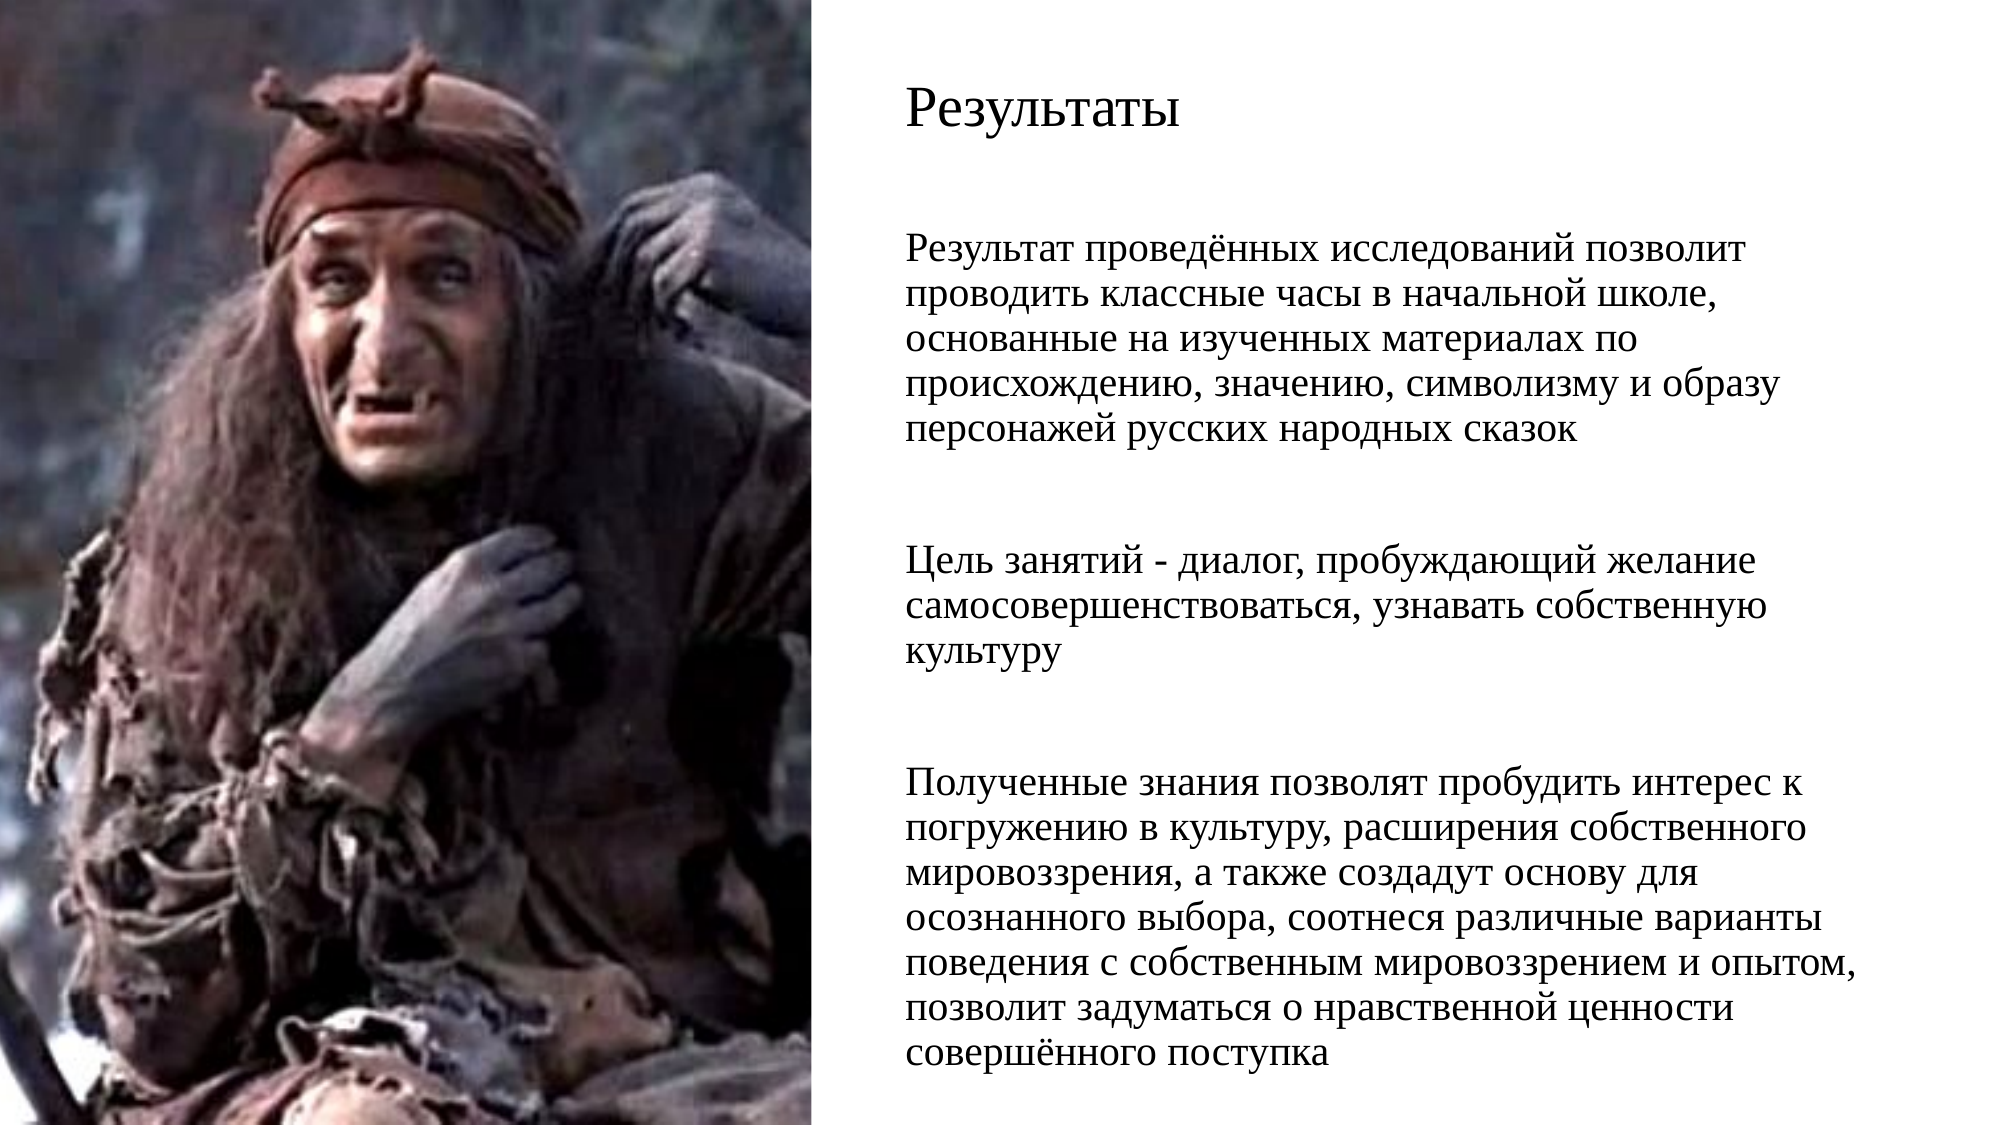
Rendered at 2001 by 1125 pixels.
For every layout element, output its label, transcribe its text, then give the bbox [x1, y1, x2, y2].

text_box Результаты Результат проведённых исследований позволит проводить классные часы в начальной школе, основанные на изученных материалах по происхождению, значению, символизму и образу персонажей русских народных сказок Цель занятий - диалог, пробуждающий желание самосовершенствоваться, узнавать собственную культуру Полученные знания позволят пробудить интерес к погружению в культуру, расширения собственного мировоззрения, а также создадут основу для осознанного выбора, соотнеся различные варианты поведения с собственным мировоззрением и опытом, позволит задуматься о нравственной ценности совершённого поступка [890, 68, 1937, 1109]
picture [0, 0, 812, 1125]
